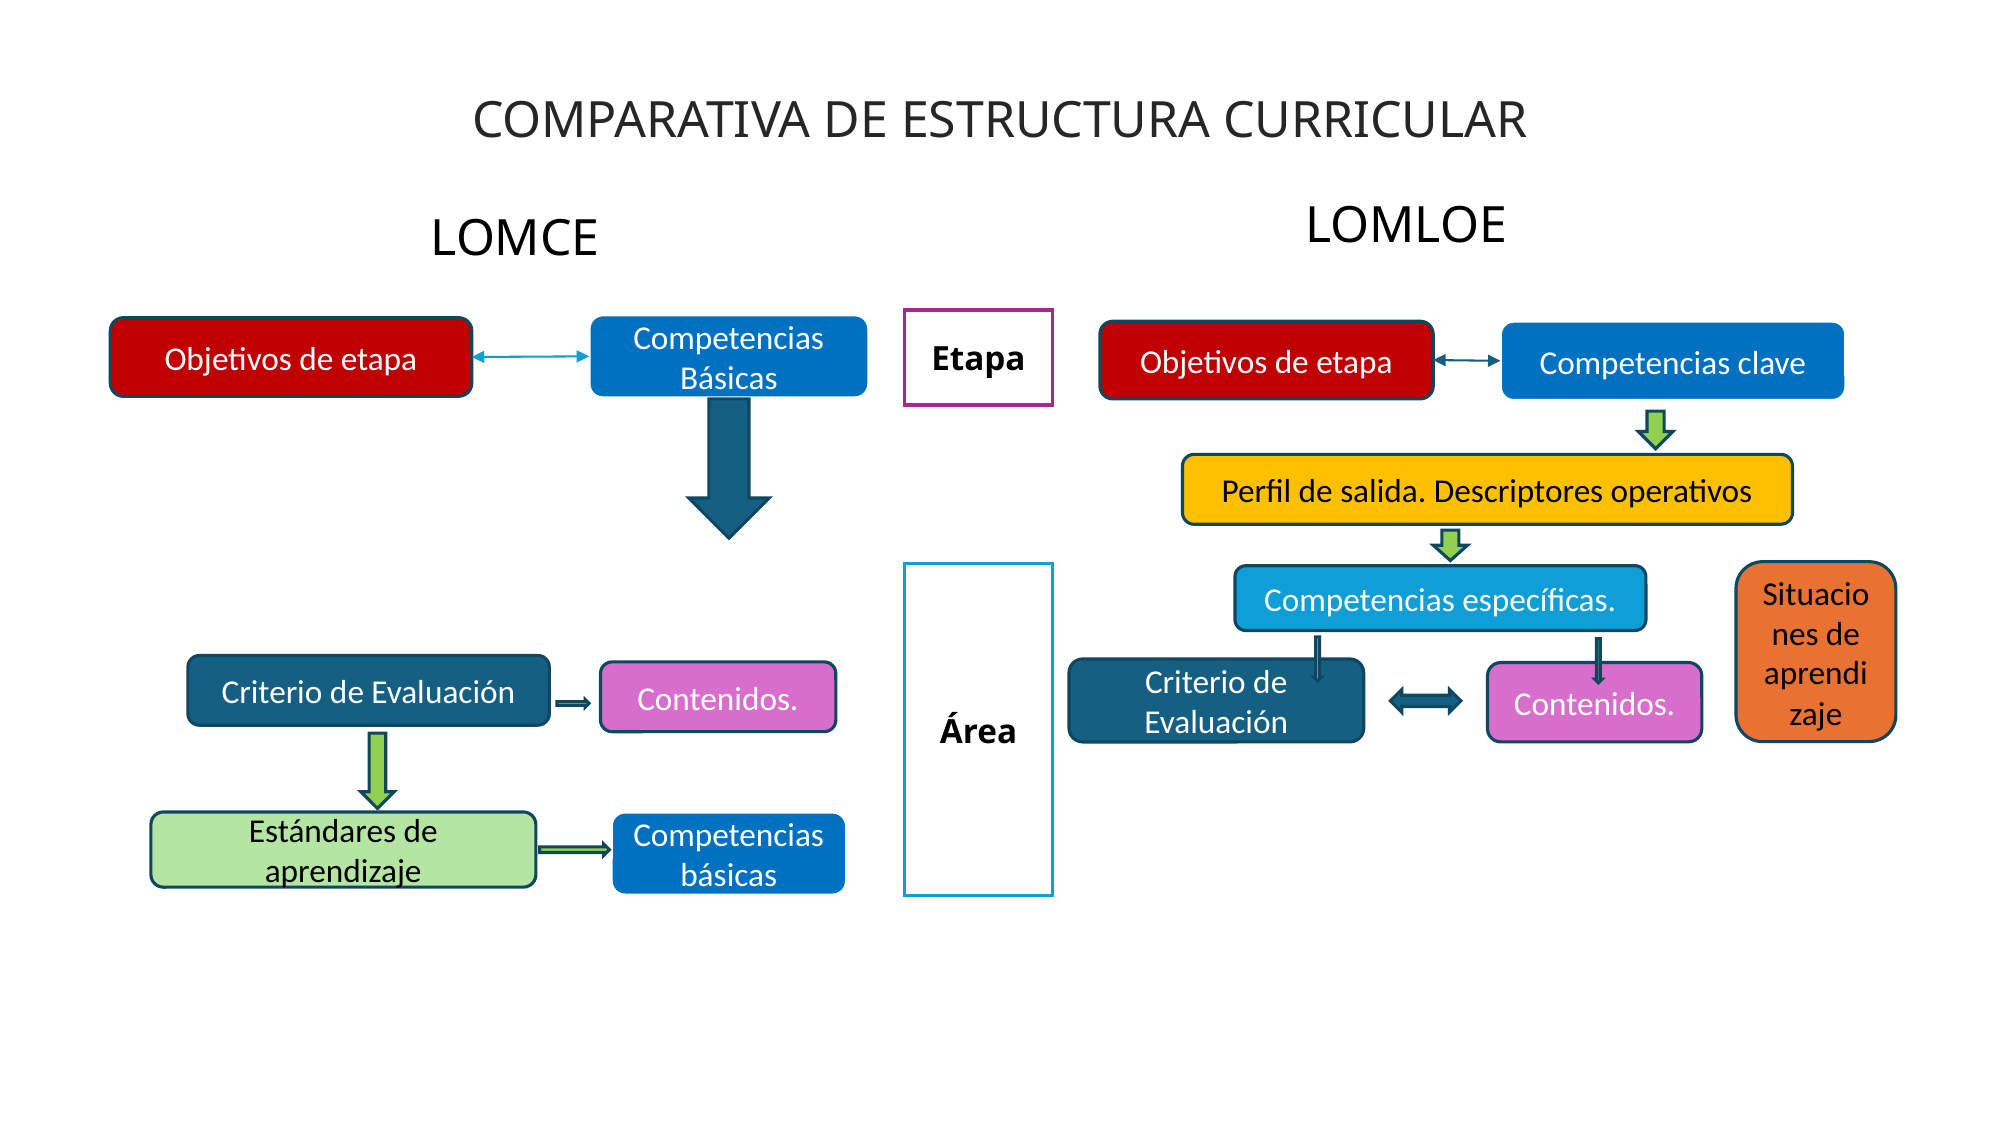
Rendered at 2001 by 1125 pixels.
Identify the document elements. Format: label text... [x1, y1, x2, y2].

text_box [555, 695, 592, 711]
text_box COMPARATIVA DE ESTRUCTURA CURRICULAR [291, 87, 1709, 217]
text_box [1429, 528, 1472, 563]
text_box [1634, 409, 1677, 451]
text_box [1388, 685, 1464, 717]
text_box [685, 397, 773, 541]
text_box Criterio de Evaluación [1067, 657, 1366, 744]
text_box Área [903, 562, 1054, 897]
text_box Criterio de Evaluación [186, 653, 551, 727]
text_box Objetivos de etapa [108, 316, 474, 398]
text_box Objetivos de etapa [1098, 319, 1435, 401]
text_box [538, 840, 612, 860]
text_box Competencias clave [1498, 319, 1848, 403]
text_box Etapa [903, 308, 1054, 407]
text_box LOMLOE [1074, 185, 1738, 265]
text_box [1310, 635, 1326, 684]
text_box [357, 731, 398, 811]
text_box Estándares de aprendizaje [149, 810, 538, 889]
text_box LOMCE [183, 198, 847, 277]
text_box Competencias básicas [609, 810, 849, 897]
text_box Competencias Básicas [587, 313, 871, 400]
text_box Perfil de salida. Descriptores operativos [1180, 452, 1795, 526]
text_box Contenidos. [598, 660, 838, 734]
text_box Situaciones de aprendizaje [1734, 560, 1898, 744]
text_box Contenidos. [1485, 660, 1704, 744]
text_box [1590, 637, 1606, 686]
text_box Competencias específicas. [1233, 564, 1648, 633]
